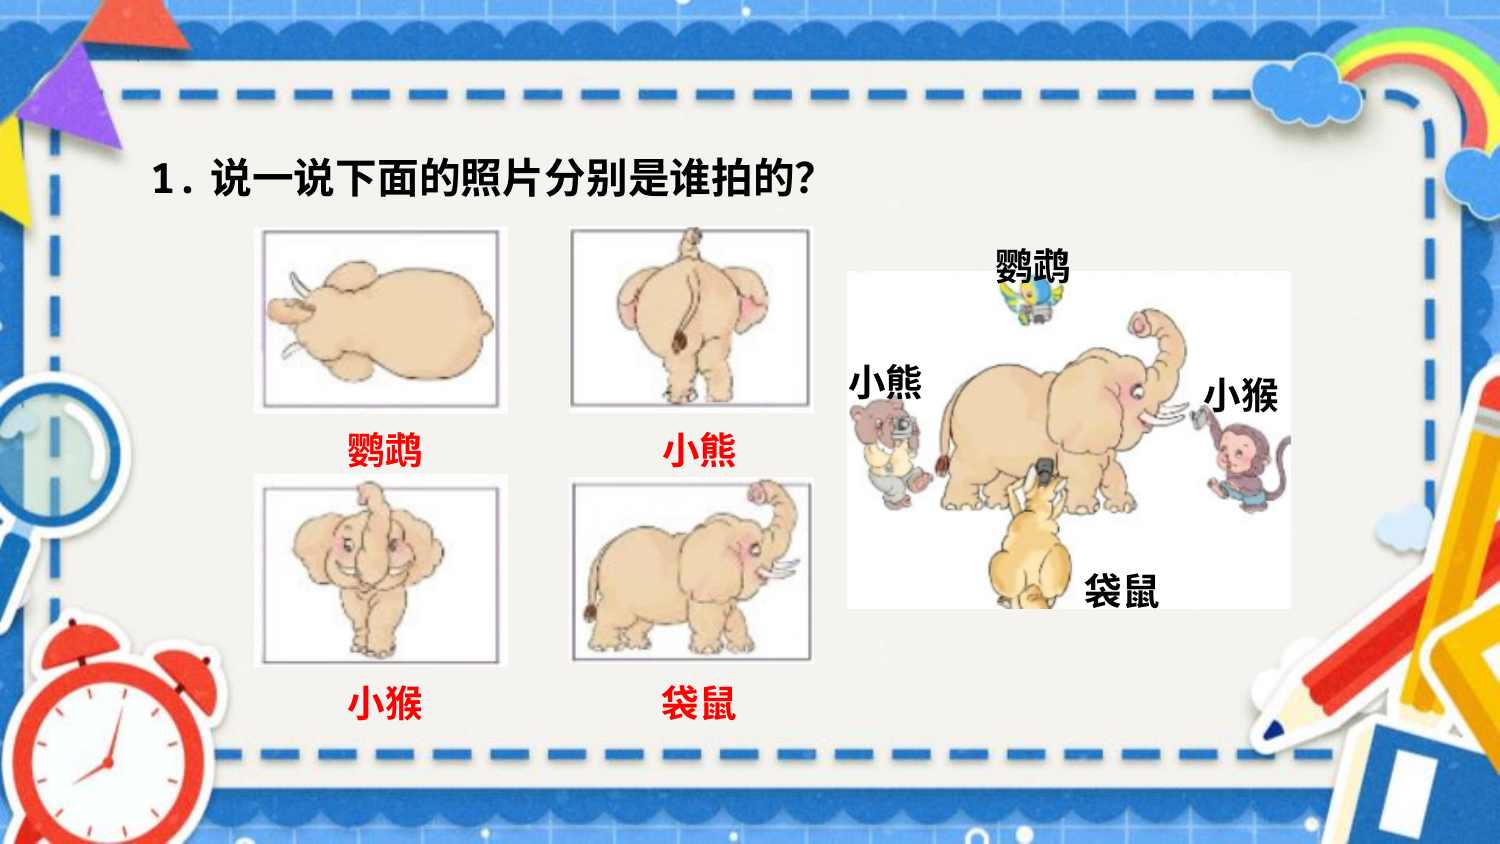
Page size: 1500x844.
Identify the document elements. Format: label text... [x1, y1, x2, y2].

picture [0, 0, 1500, 844]
text_box 1.说一说下面的照片分别是谁拍的？ [135, 134, 1147, 209]
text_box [254, 226, 1295, 667]
text_box 小猴 [332, 667, 438, 733]
text_box 袋鼠 [647, 667, 752, 732]
